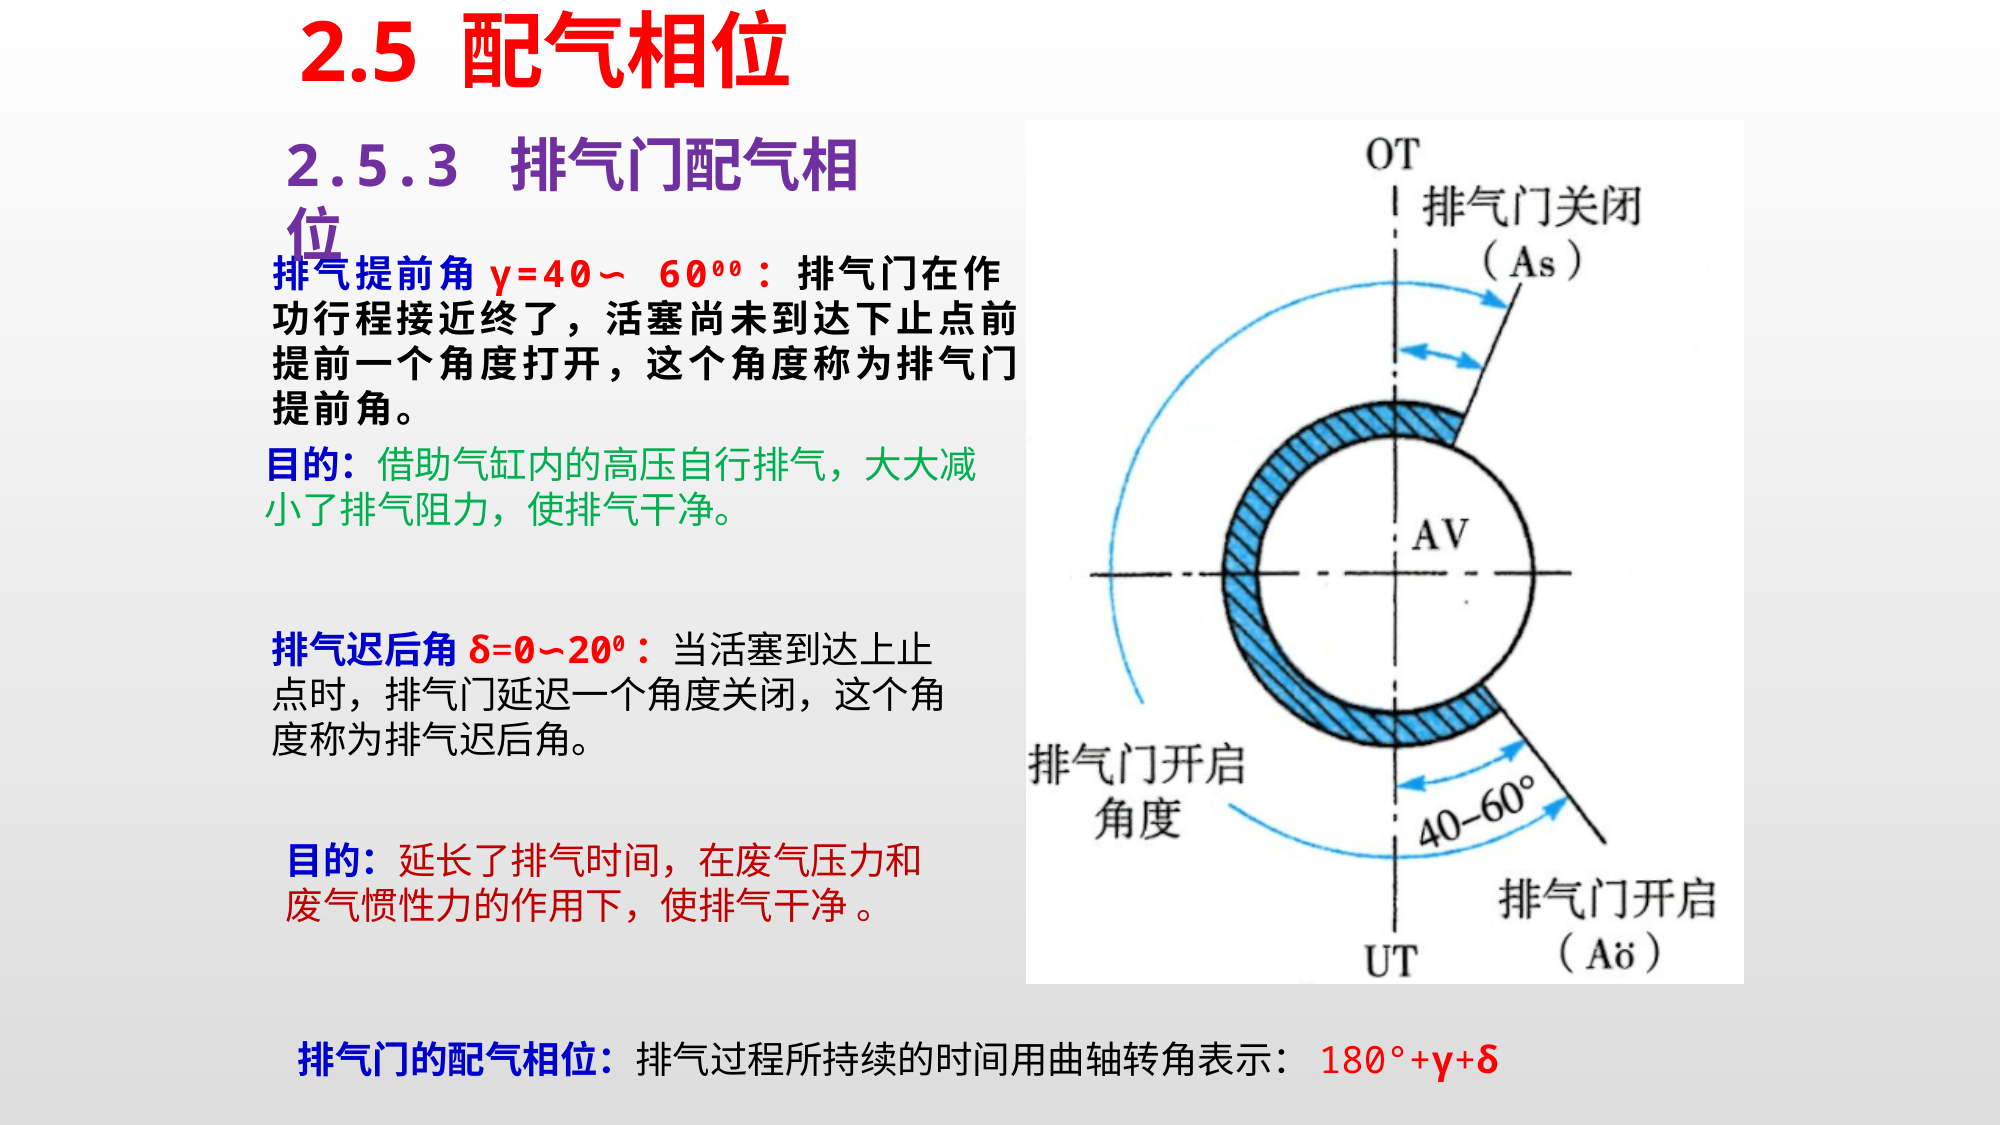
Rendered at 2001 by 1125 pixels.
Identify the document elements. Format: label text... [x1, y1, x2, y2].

text_box 2.5 配气相位 [284, 53, 1053, 142]
text_box 目的：延长了排气时间，在废气压力和废气惯性力的作用下，使排气干净 。 [271, 829, 954, 935]
text_box 目的：借助气缸内的高压自行排气，大大减小了排气阻力，使排气干净。 [249, 433, 1026, 539]
picture [1026, 120, 1744, 984]
text_box 2.5.3 排气门配气相位 [271, 120, 933, 276]
text_box 排气迟后角δ=0∽200：当活塞到达上止点时，排气门延迟一个角度关闭，这个角度称为排气迟后角。 [257, 618, 987, 768]
text_box 排气门的配气相位：排气过程所持续的时间用曲轴转角表示：180°+γ+δ [282, 1028, 1514, 1089]
title 排气提前角γ=40∽ 6000：排气门在作功行程接近终了，活塞尚未到达下止点前，提前一个角度打开，这个角度称为排气门提前角。 [257, 246, 1026, 433]
